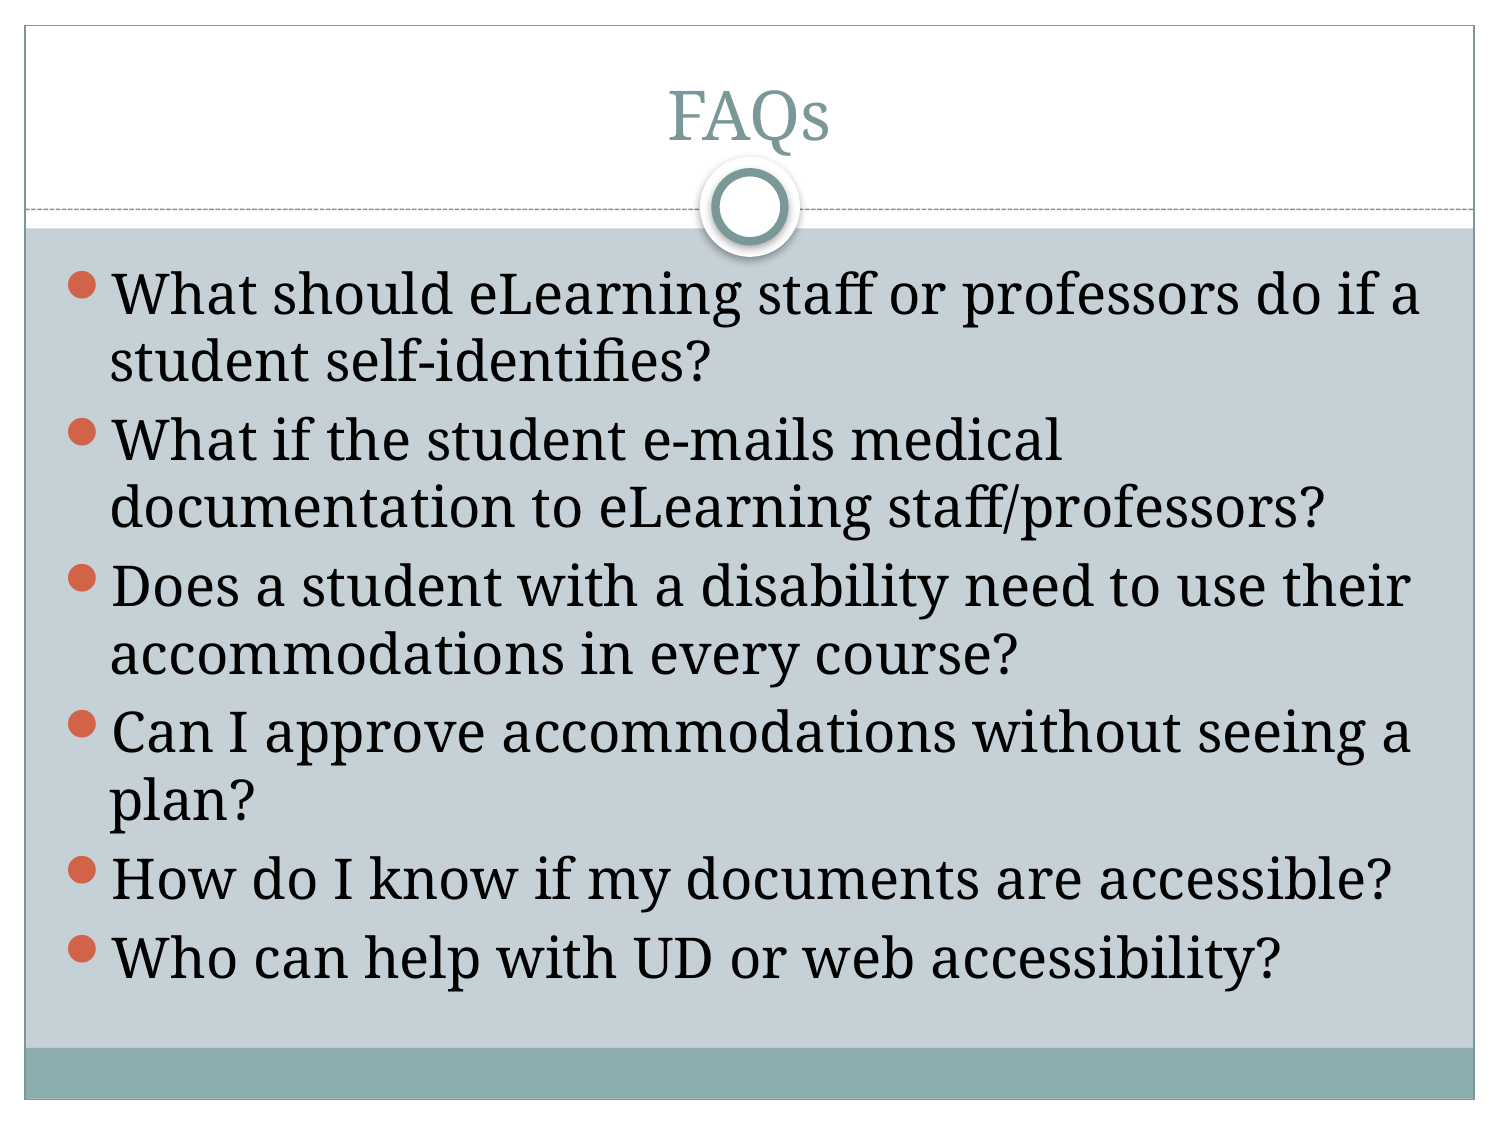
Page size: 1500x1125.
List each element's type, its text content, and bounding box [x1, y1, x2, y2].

list What should eLearning staff or professors do if a student self-identifies? What if the student e-mails medical documentation to eLearning staff/professors? Does a student with a disability need to use their accommodations in every course? Can I approve accommodations without seeing a plan? How do I know if my documents are accessible? Who can help with UD or web accessibility? [49, 250, 1445, 1001]
title FAQs [49, 37, 1450, 162]
